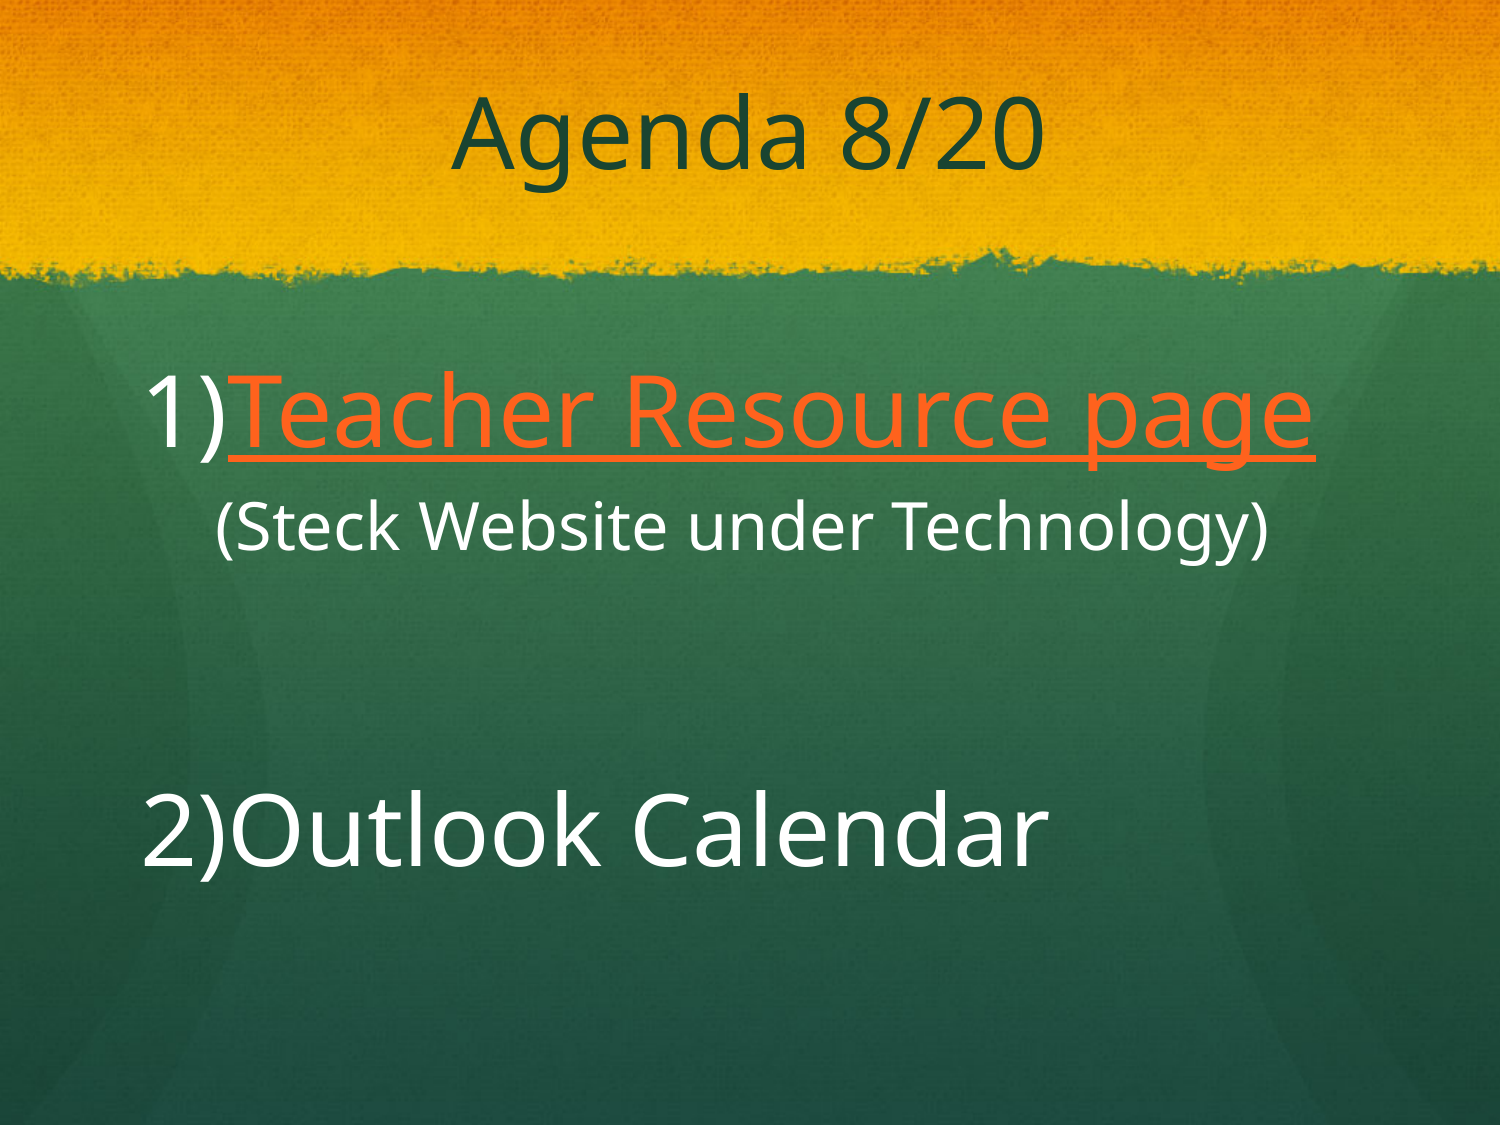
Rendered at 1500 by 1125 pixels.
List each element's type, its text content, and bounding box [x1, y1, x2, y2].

picture [0, 0, 1500, 1125]
title Agenda 8/20 [125, 13, 1375, 246]
list Teacher Resource page (Steck Website under Technology) Outlook Calendar [125, 339, 1375, 1026]
